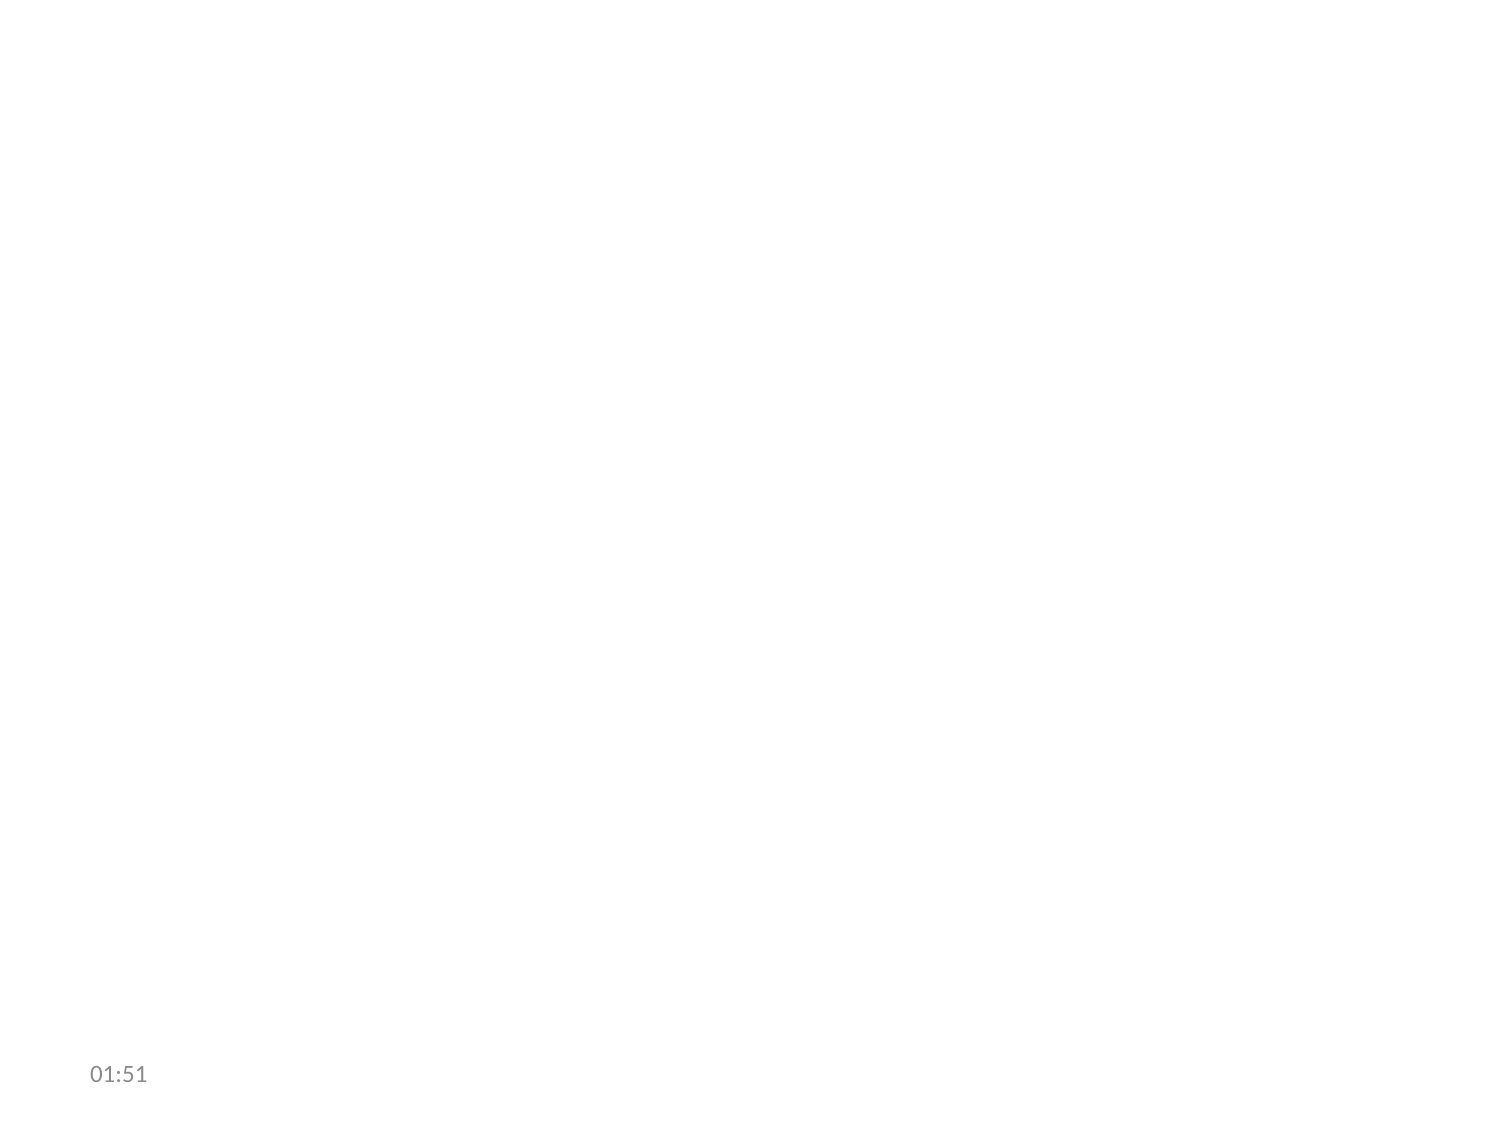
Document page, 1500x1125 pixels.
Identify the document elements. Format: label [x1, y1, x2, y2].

slide_number [75, 1042, 425, 1103]
